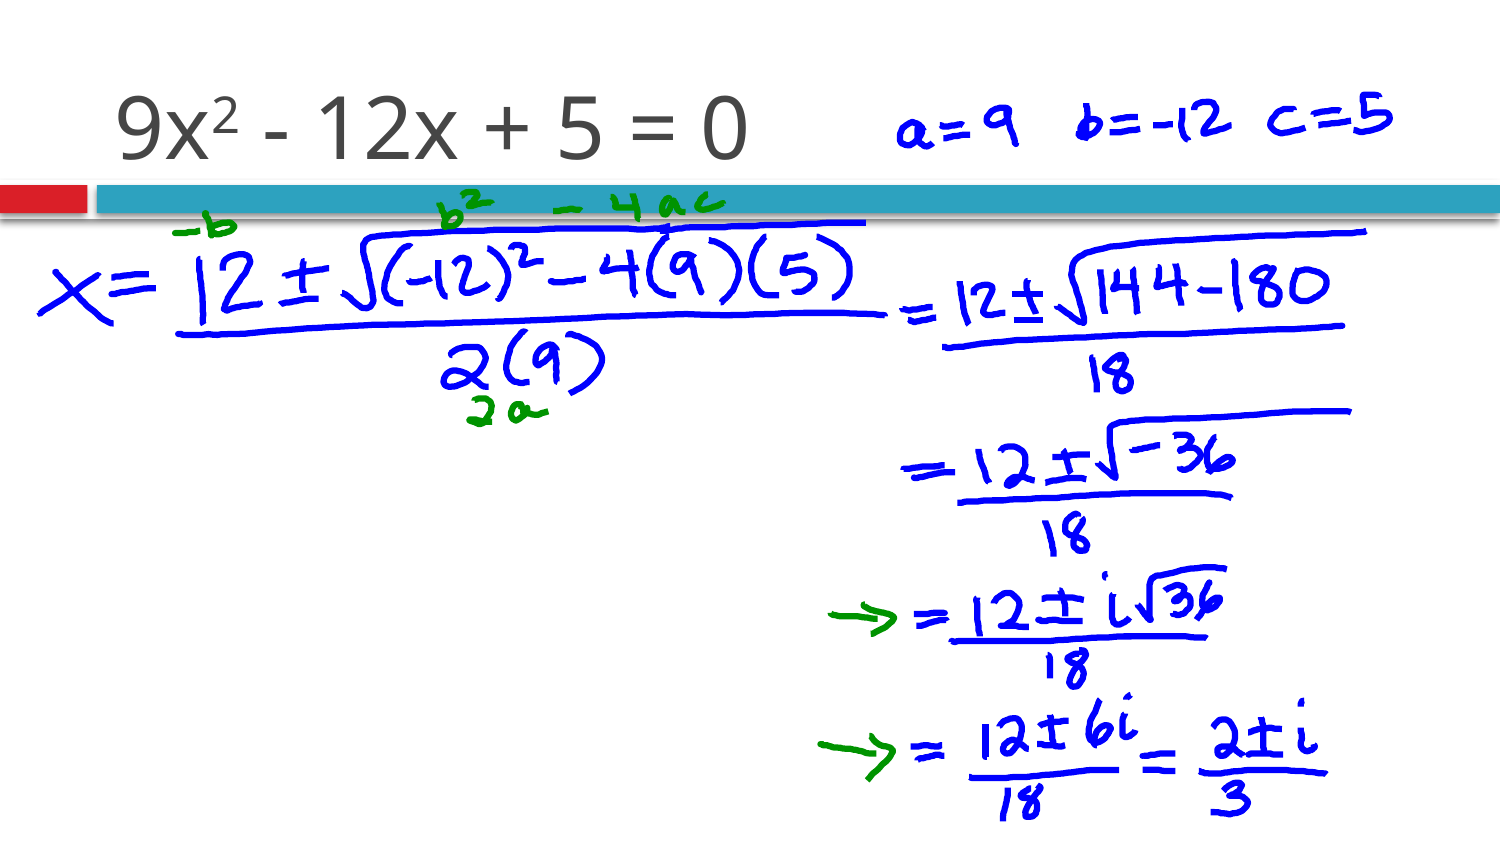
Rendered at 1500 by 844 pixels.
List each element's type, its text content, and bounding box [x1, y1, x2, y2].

text_box [628, 249, 637, 296]
text_box [1041, 596, 1084, 601]
text_box [992, 592, 1029, 628]
text_box [1112, 270, 1133, 291]
text_box [972, 283, 1006, 316]
text_box [943, 133, 971, 140]
text_box [1066, 649, 1087, 688]
text_box [1318, 119, 1352, 127]
title 9x2 - 12x + 5 = 0 [99, 19, 1438, 185]
text_box [658, 221, 866, 232]
text_box [601, 255, 630, 273]
text_box [908, 316, 937, 323]
text_box [998, 717, 1029, 755]
text_box [177, 312, 886, 336]
text_box [505, 330, 530, 384]
text_box [1299, 727, 1316, 752]
text_box [1091, 356, 1098, 393]
text_box [54, 271, 75, 291]
text_box [452, 257, 490, 294]
text_box [1019, 784, 1042, 818]
text_box [1251, 266, 1281, 306]
text_box [437, 260, 448, 298]
text_box [1198, 287, 1223, 292]
text_box [781, 253, 816, 293]
text_box [899, 121, 934, 148]
text_box [1037, 743, 1066, 748]
text_box [1179, 278, 1188, 285]
text_box [1299, 699, 1305, 707]
text_box [1195, 581, 1221, 621]
text_box [1125, 694, 1132, 700]
text_box [1143, 752, 1176, 757]
text_box [1269, 108, 1306, 135]
text_box [1111, 116, 1138, 122]
text_box [902, 464, 945, 470]
text_box [553, 207, 582, 212]
text_box [1260, 717, 1264, 728]
text_box [958, 281, 970, 326]
text_box [632, 193, 640, 220]
text_box [1077, 103, 1101, 139]
text_box [1206, 436, 1234, 474]
text_box [696, 193, 724, 211]
text_box [1064, 512, 1089, 552]
text_box [1044, 520, 1055, 557]
text_box [1353, 94, 1391, 133]
text_box [221, 253, 261, 312]
text_box [1312, 109, 1341, 115]
text_box [1087, 698, 1112, 747]
text_box [950, 635, 1208, 643]
text_box [866, 735, 894, 781]
text_box [461, 191, 493, 207]
text_box [819, 743, 868, 755]
text_box [38, 274, 101, 315]
text_box [913, 611, 943, 615]
text_box [975, 597, 981, 637]
text_box [999, 445, 1035, 487]
text_box [1131, 444, 1161, 451]
text_box [1061, 600, 1067, 617]
text_box [816, 235, 851, 299]
text_box [1109, 128, 1141, 134]
text_box [301, 260, 305, 271]
text_box [442, 346, 489, 388]
text_box [283, 267, 330, 277]
text_box [977, 448, 990, 483]
text_box [1050, 725, 1055, 744]
text_box [111, 273, 149, 279]
text_box [969, 769, 1120, 779]
text_box [1198, 769, 1328, 776]
text_box [610, 196, 635, 209]
text_box [279, 297, 319, 306]
text_box [468, 397, 493, 425]
text_box [510, 244, 544, 266]
text_box [661, 197, 686, 216]
text_box [1174, 263, 1182, 306]
text_box [1038, 719, 1069, 728]
text_box [1104, 354, 1132, 393]
text_box [1193, 101, 1232, 135]
text_box [383, 245, 412, 305]
text_box [204, 212, 236, 237]
text_box [1136, 566, 1228, 621]
text_box [342, 225, 671, 309]
text_box [829, 612, 867, 619]
text_box [1045, 477, 1087, 484]
text_box [957, 492, 1232, 504]
text_box [73, 291, 114, 325]
text_box [1210, 782, 1249, 816]
text_box [648, 235, 677, 296]
text_box [1153, 123, 1173, 127]
text_box [901, 306, 933, 312]
text_box [438, 202, 462, 229]
text_box [985, 106, 1017, 145]
text_box [910, 744, 943, 748]
text_box [939, 123, 964, 128]
text_box [942, 324, 1344, 349]
text_box [1002, 787, 1009, 822]
text_box [110, 287, 156, 295]
text_box [1097, 410, 1352, 479]
text_box [1064, 457, 1072, 474]
text_box [487, 247, 510, 300]
text_box [1111, 594, 1131, 626]
text_box [1261, 731, 1265, 752]
text_box [1155, 266, 1176, 288]
text_box [534, 343, 559, 383]
text_box [567, 333, 603, 395]
text_box [510, 403, 549, 422]
text_box [408, 277, 432, 284]
text_box [1248, 726, 1282, 734]
text_box [1233, 260, 1242, 311]
text_box [750, 235, 780, 296]
text_box [1099, 269, 1106, 314]
text_box [708, 239, 741, 304]
text_box [1052, 453, 1090, 458]
text_box [1164, 584, 1192, 616]
text_box [1174, 433, 1202, 471]
text_box [671, 253, 703, 294]
text_box [1056, 230, 1367, 324]
text_box [916, 753, 945, 761]
text_box [1212, 718, 1245, 757]
text_box [913, 471, 956, 479]
text_box [916, 619, 948, 627]
text_box [1047, 654, 1051, 679]
text_box [862, 603, 895, 635]
text_box [1131, 267, 1139, 315]
text_box [1291, 268, 1328, 302]
text_box [1025, 280, 1037, 315]
text_box [301, 273, 305, 293]
text_box [549, 278, 586, 284]
text_box [1247, 752, 1284, 756]
text_box [174, 229, 201, 234]
text_box [1180, 107, 1189, 141]
text_box [198, 258, 205, 325]
text_box [1121, 713, 1137, 738]
